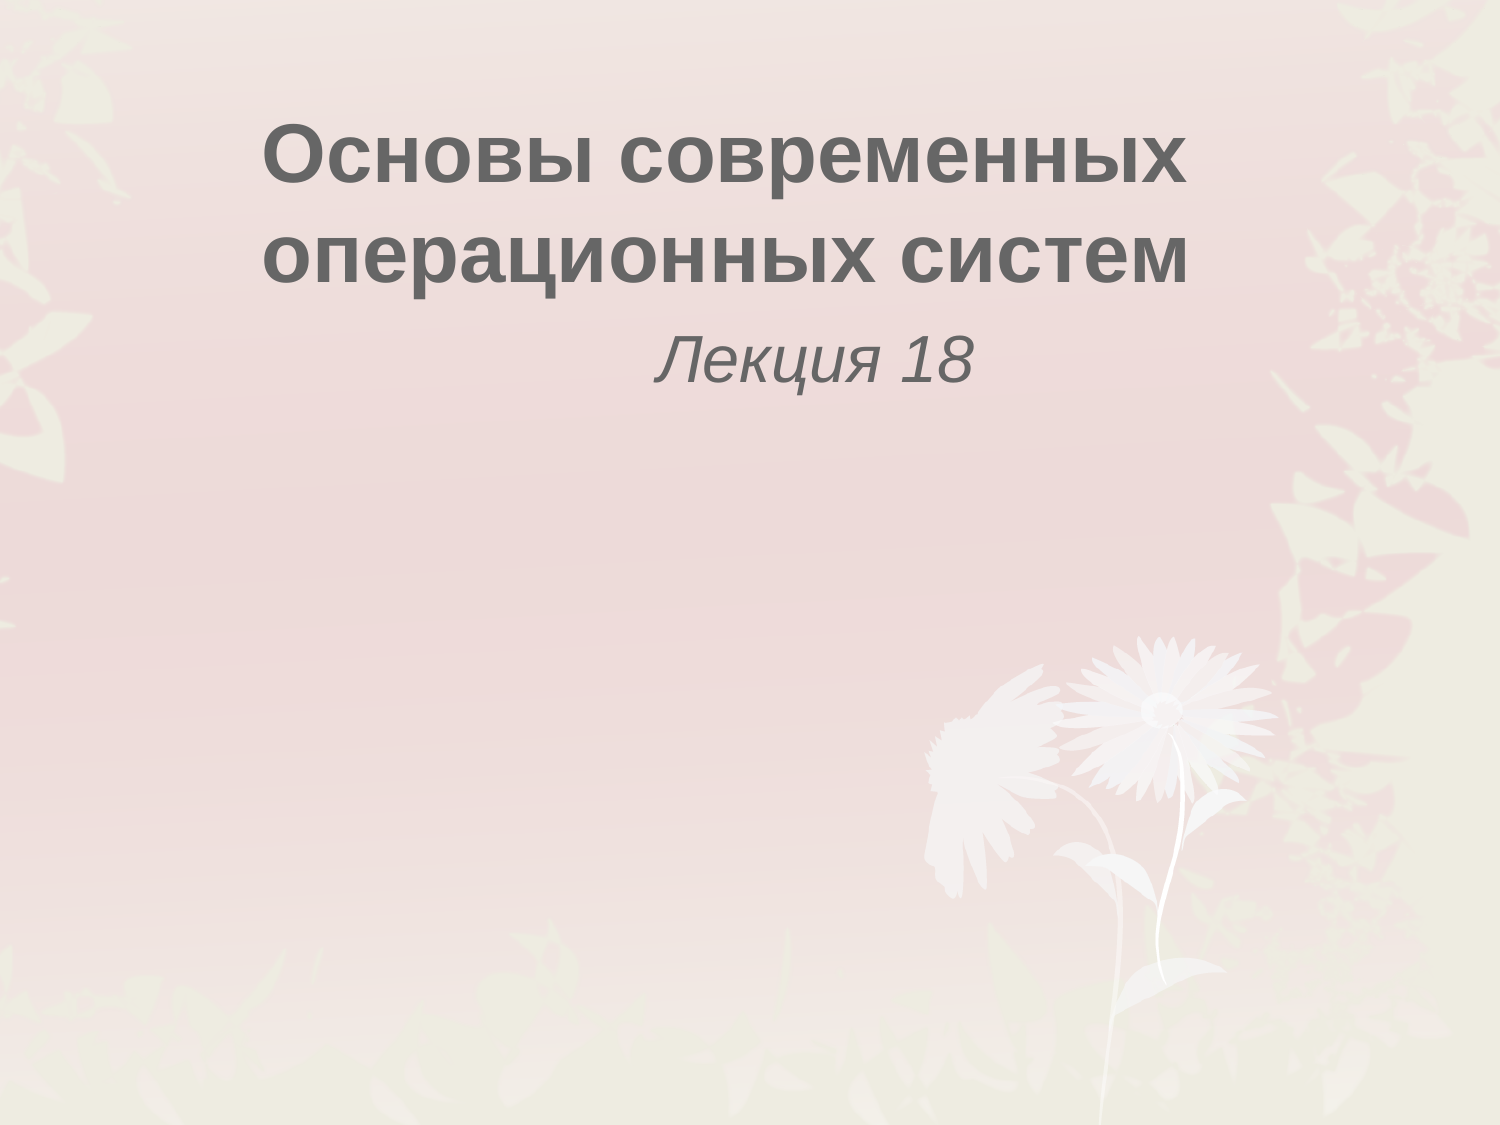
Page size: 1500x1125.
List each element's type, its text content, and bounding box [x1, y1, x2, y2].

picture [0, 0, 1500, 1125]
title Основы современных операционных систем Лекция 18 [37, 54, 1500, 445]
